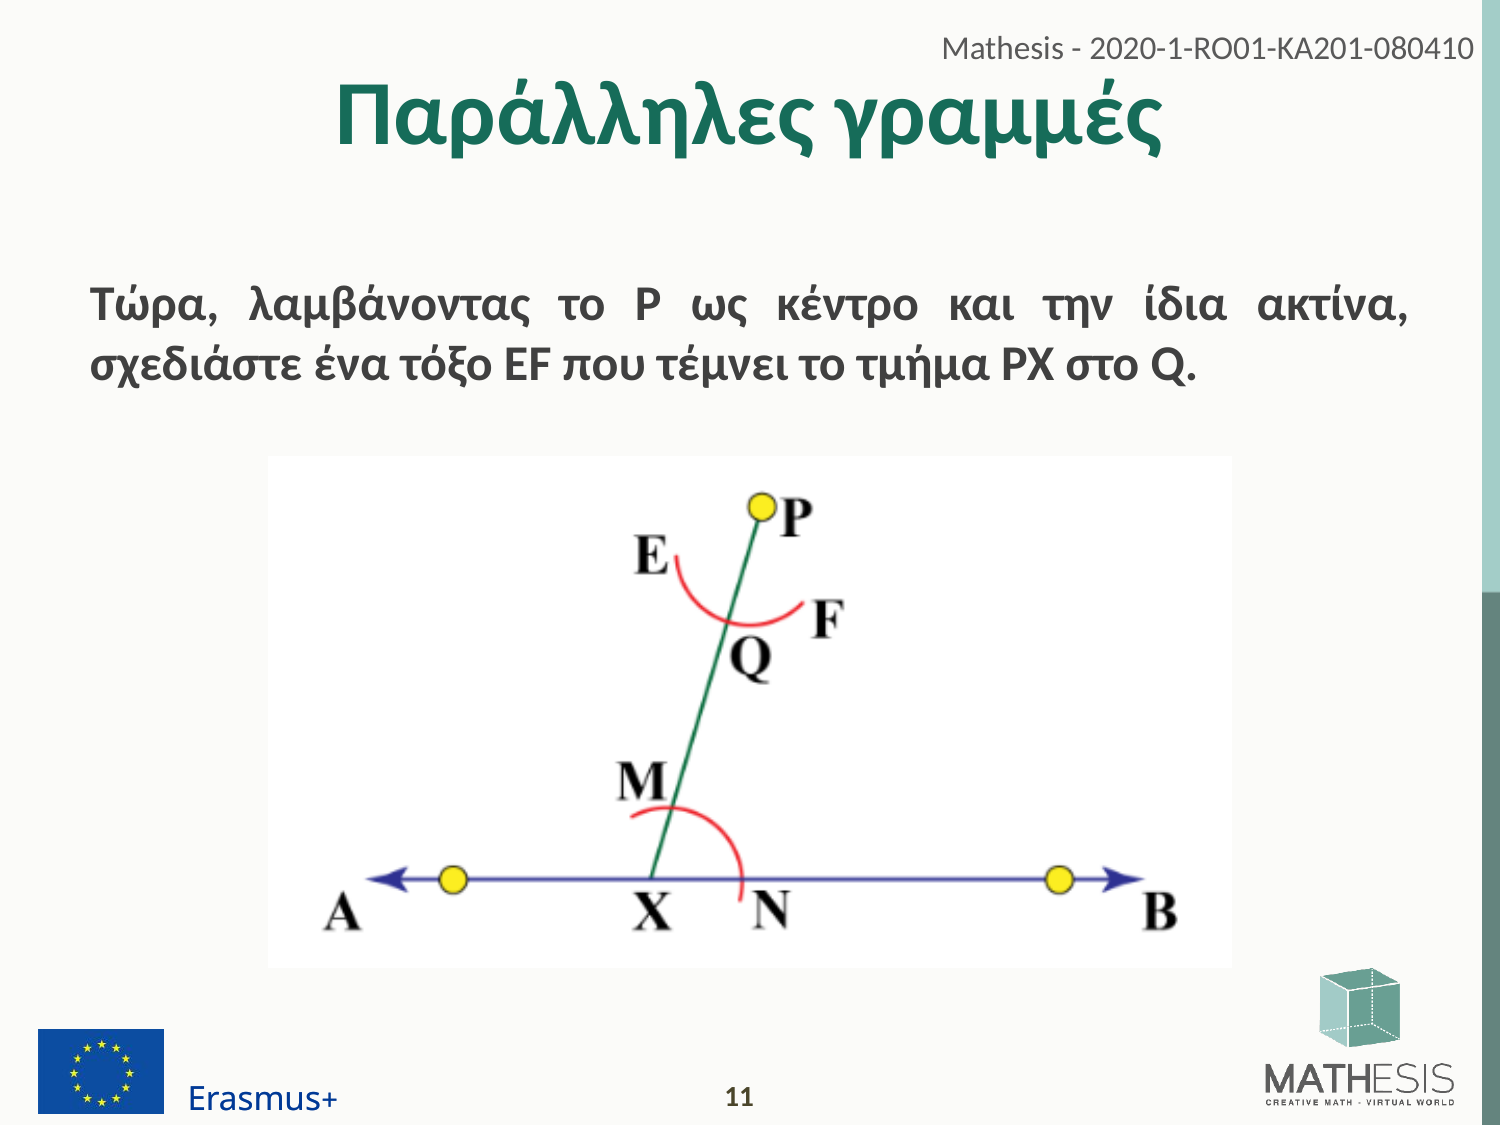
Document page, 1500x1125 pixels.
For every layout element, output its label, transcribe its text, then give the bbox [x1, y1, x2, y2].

title Παράλληλες γραμμές [75, 45, 1425, 233]
picture [268, 455, 1232, 969]
picture [38, 1029, 164, 1114]
list Τώρα, λαμβάνοντας το P ως κέντρο και την ίδια ακτίνα, σχεδιάστε ένα τόξο EF που τέμνει το τμήμα PX στο Q. [75, 262, 1425, 398]
